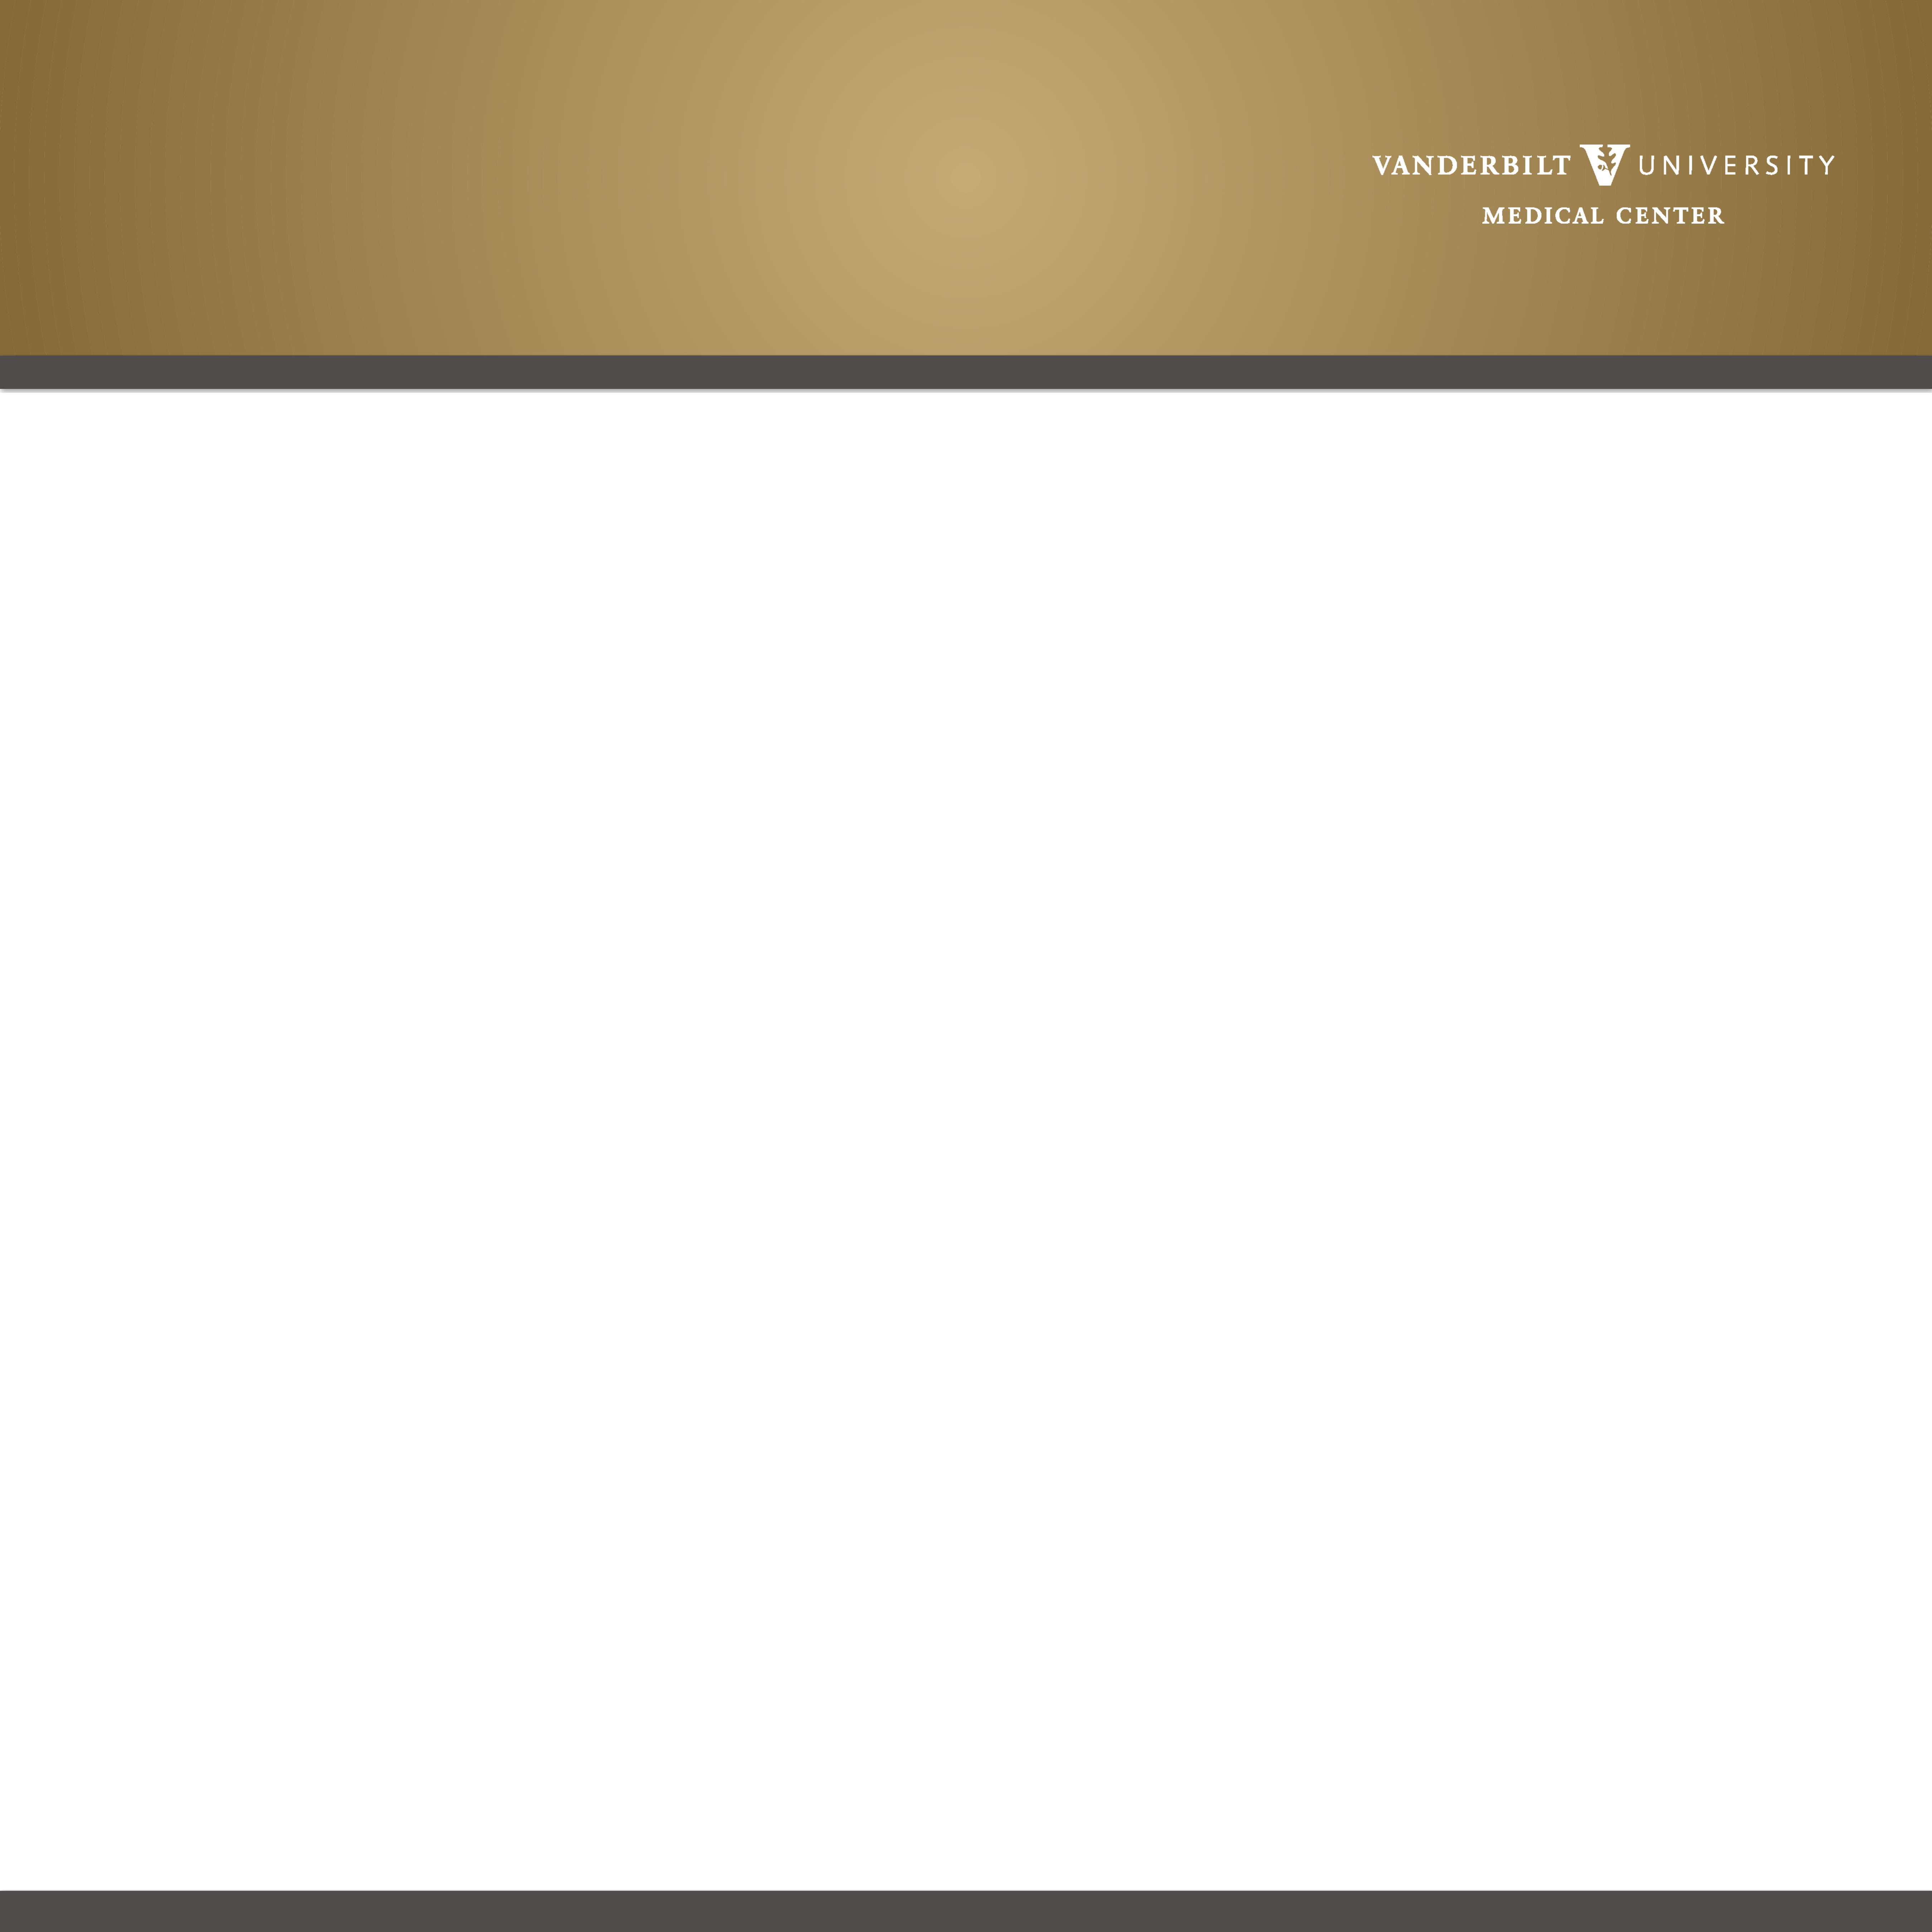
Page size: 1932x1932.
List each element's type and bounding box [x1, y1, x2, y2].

picture [1372, 145, 1834, 224]
